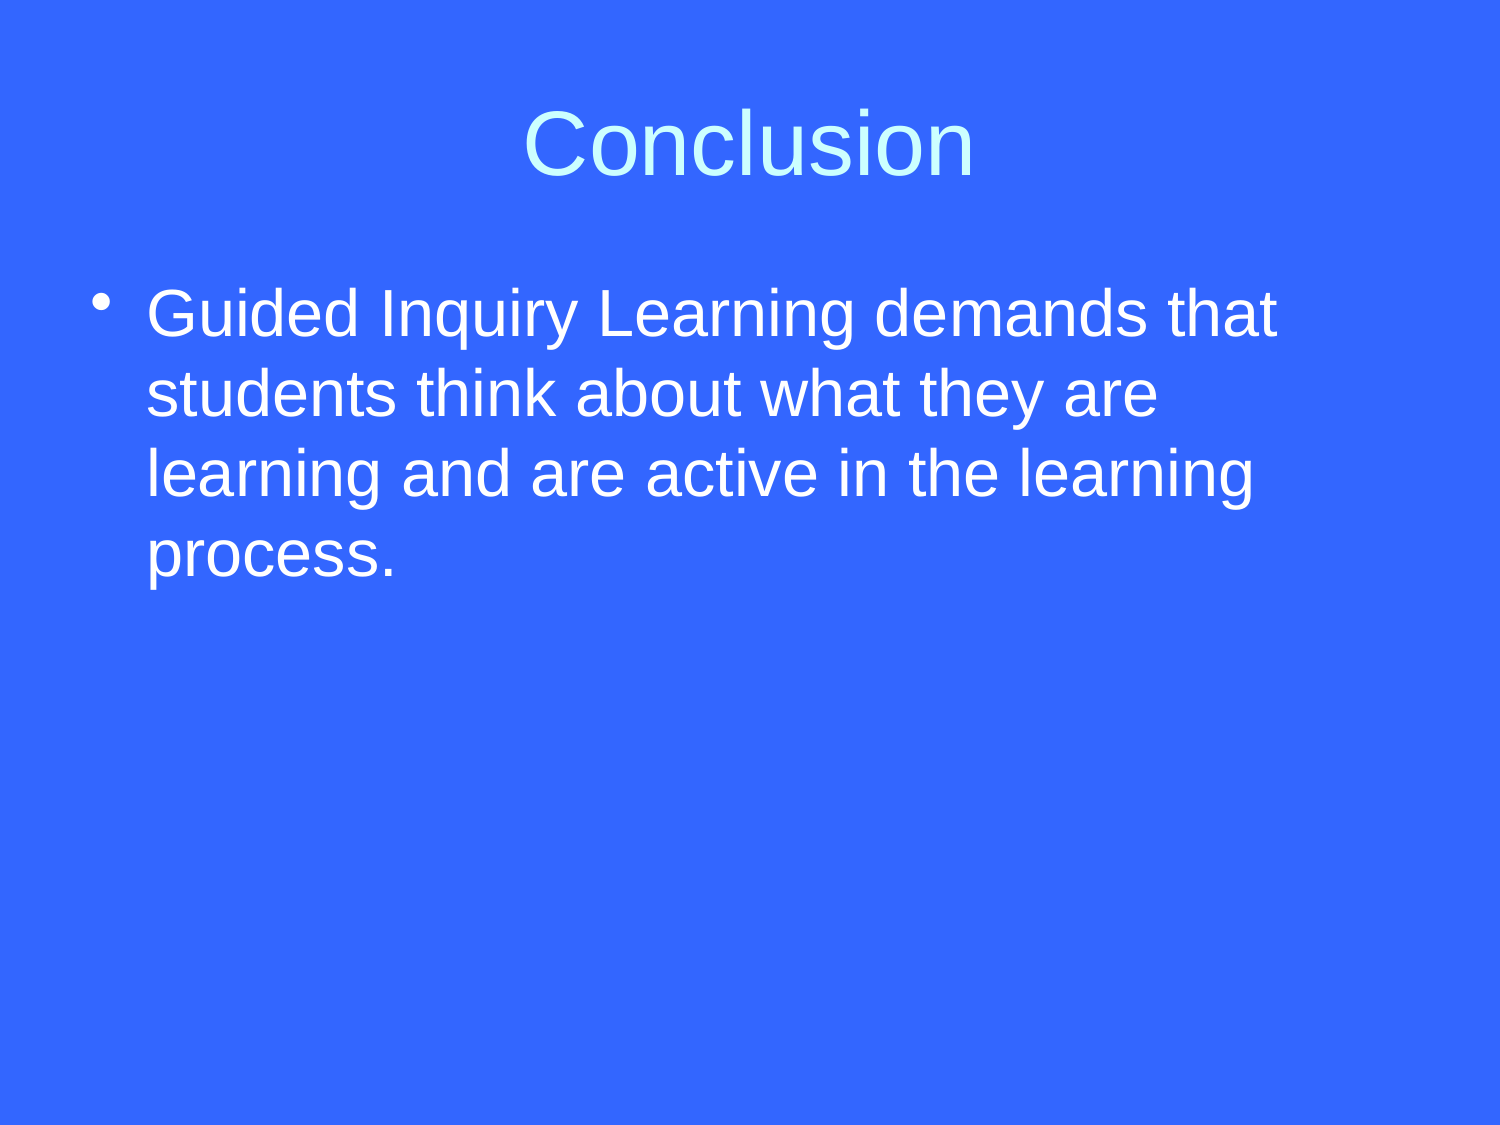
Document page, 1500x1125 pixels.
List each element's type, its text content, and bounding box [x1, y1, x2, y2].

title Conclusion [74, 44, 1426, 233]
list Guided Inquiry Learning demands that students think about what they are learning and are active in the learning process. [74, 262, 1426, 1006]
